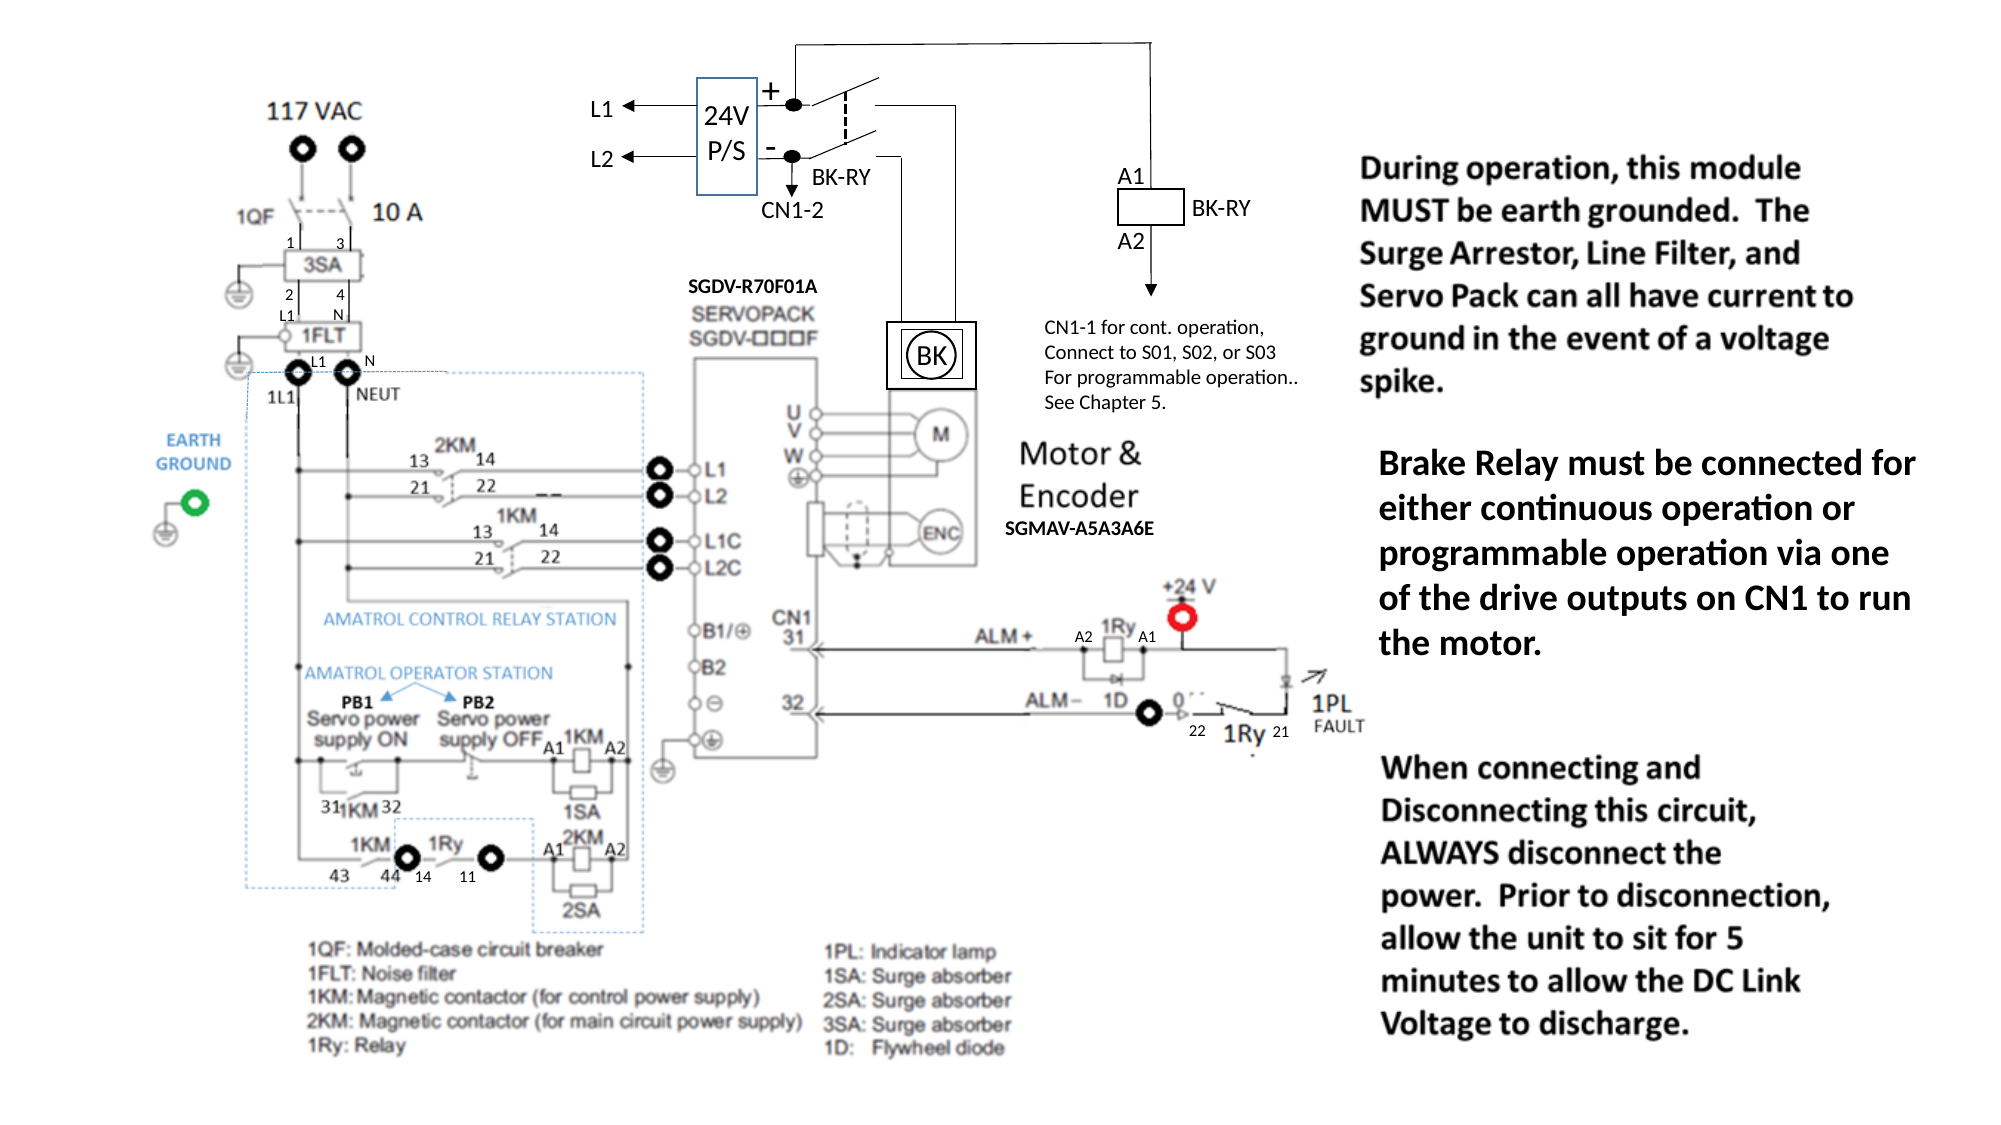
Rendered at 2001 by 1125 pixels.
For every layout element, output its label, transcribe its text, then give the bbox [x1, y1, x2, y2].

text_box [103, 42, 1897, 1083]
text_box Brake Relay must be connected for either continuous operation or programmable operation via one of the drive outputs on CN1 to run the motor. [1897, 430, 1932, 671]
